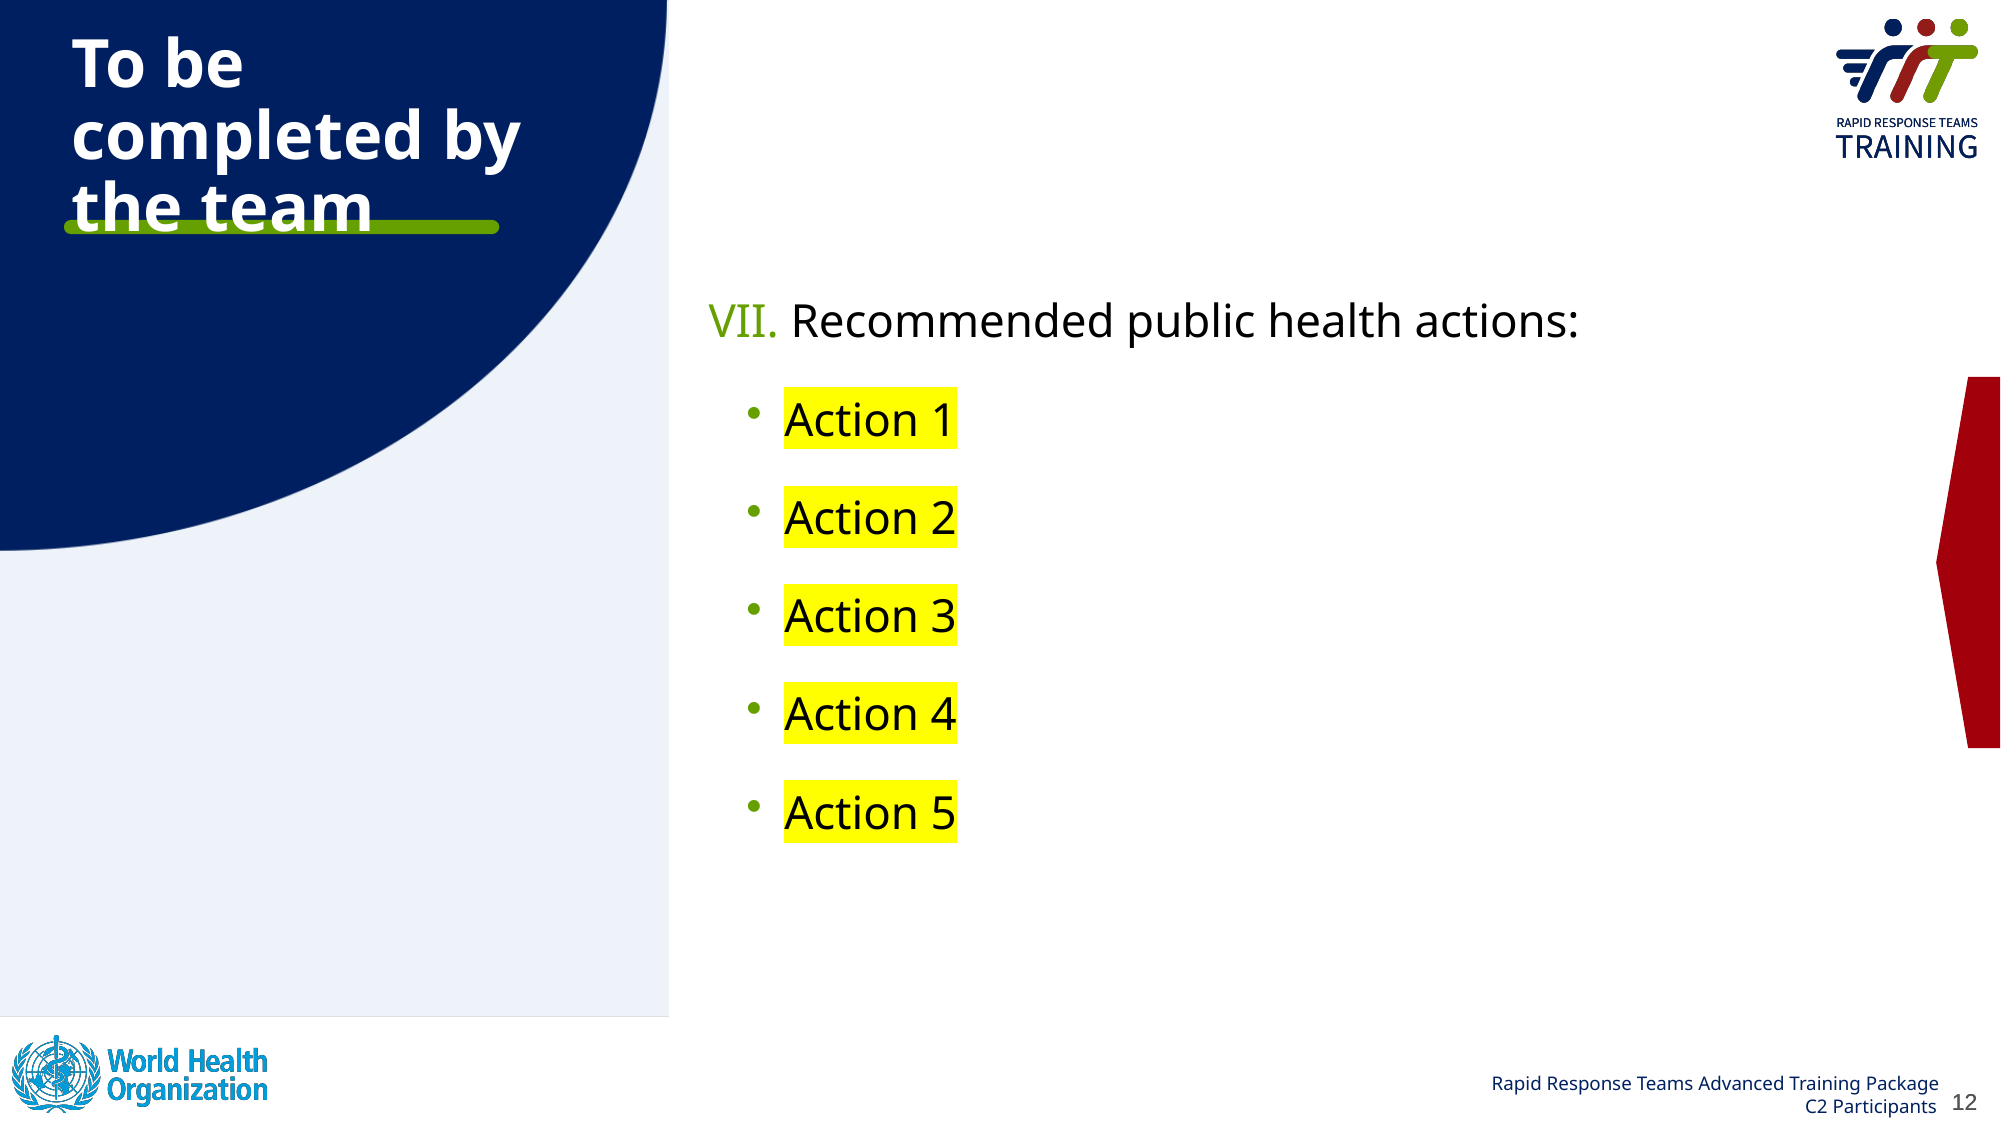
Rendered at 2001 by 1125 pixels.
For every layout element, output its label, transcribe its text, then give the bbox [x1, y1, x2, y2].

title To be completed by the team [63, 0, 600, 298]
picture [59, 1035, 267, 1113]
picture [71, 1053, 90, 1091]
picture [12, 1035, 54, 1068]
picture [50, 1108, 62, 1113]
picture [46, 1056, 54, 1062]
picture [34, 1054, 43, 1078]
picture [36, 1088, 78, 1105]
picture [1835, 19, 1978, 167]
picture [40, 1062, 47, 1070]
list VII. Recommended public health actions: Action 1 Action 2 Action 3 Action 4 Action 5 [700, 137, 1937, 1049]
picture [22, 1062, 26, 1077]
picture [24, 1054, 36, 1087]
picture [12, 1083, 48, 1113]
picture [0, 0, 669, 1018]
picture [30, 1083, 37, 1091]
